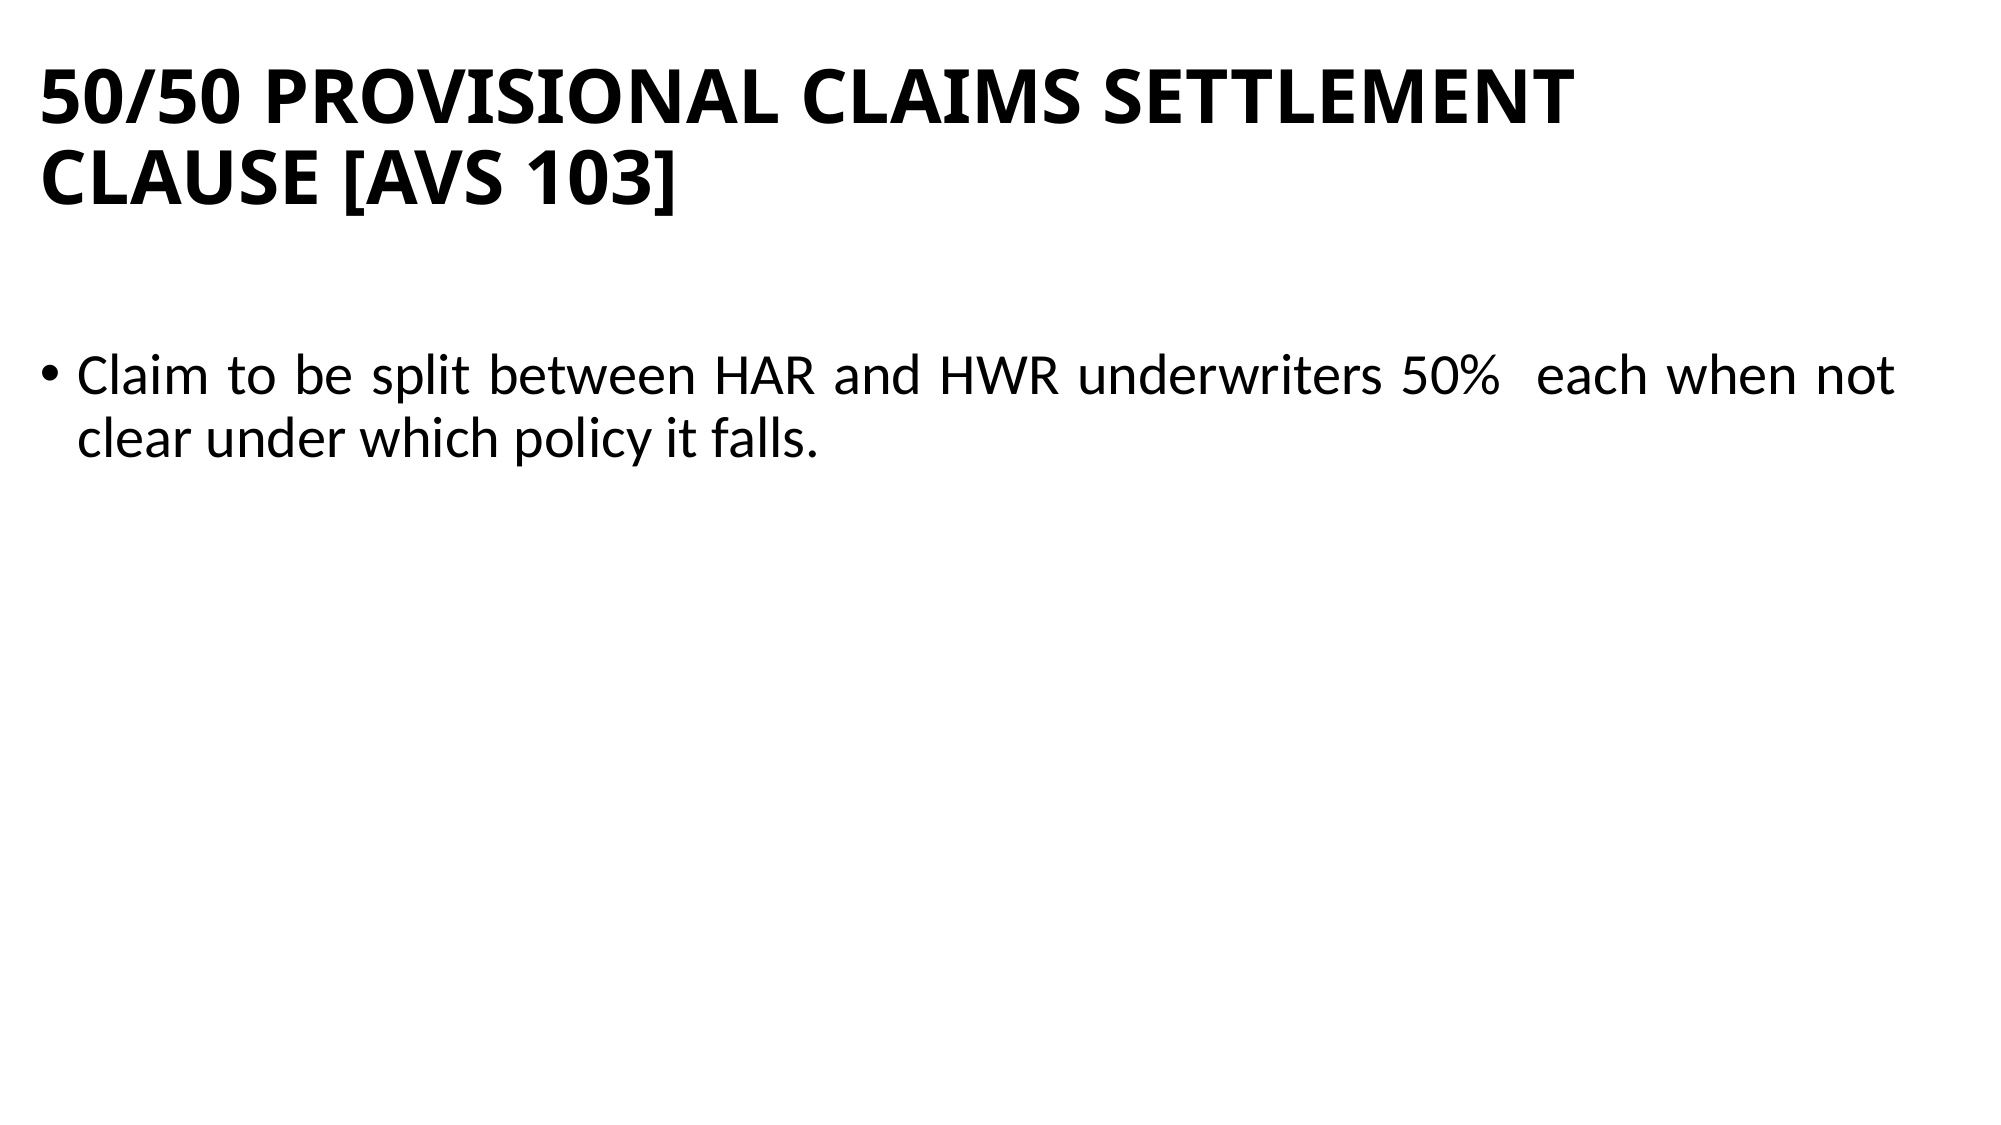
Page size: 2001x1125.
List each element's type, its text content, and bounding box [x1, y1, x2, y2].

title 50/50 PROVISIONAL CLAIMS SETTLEMENT CLAUSE [AVS 103] [24, 24, 1675, 255]
list Claim to be split between HAR and HWR underwriters 50% each when not clear under which policy it falls. [24, 336, 1913, 1025]
